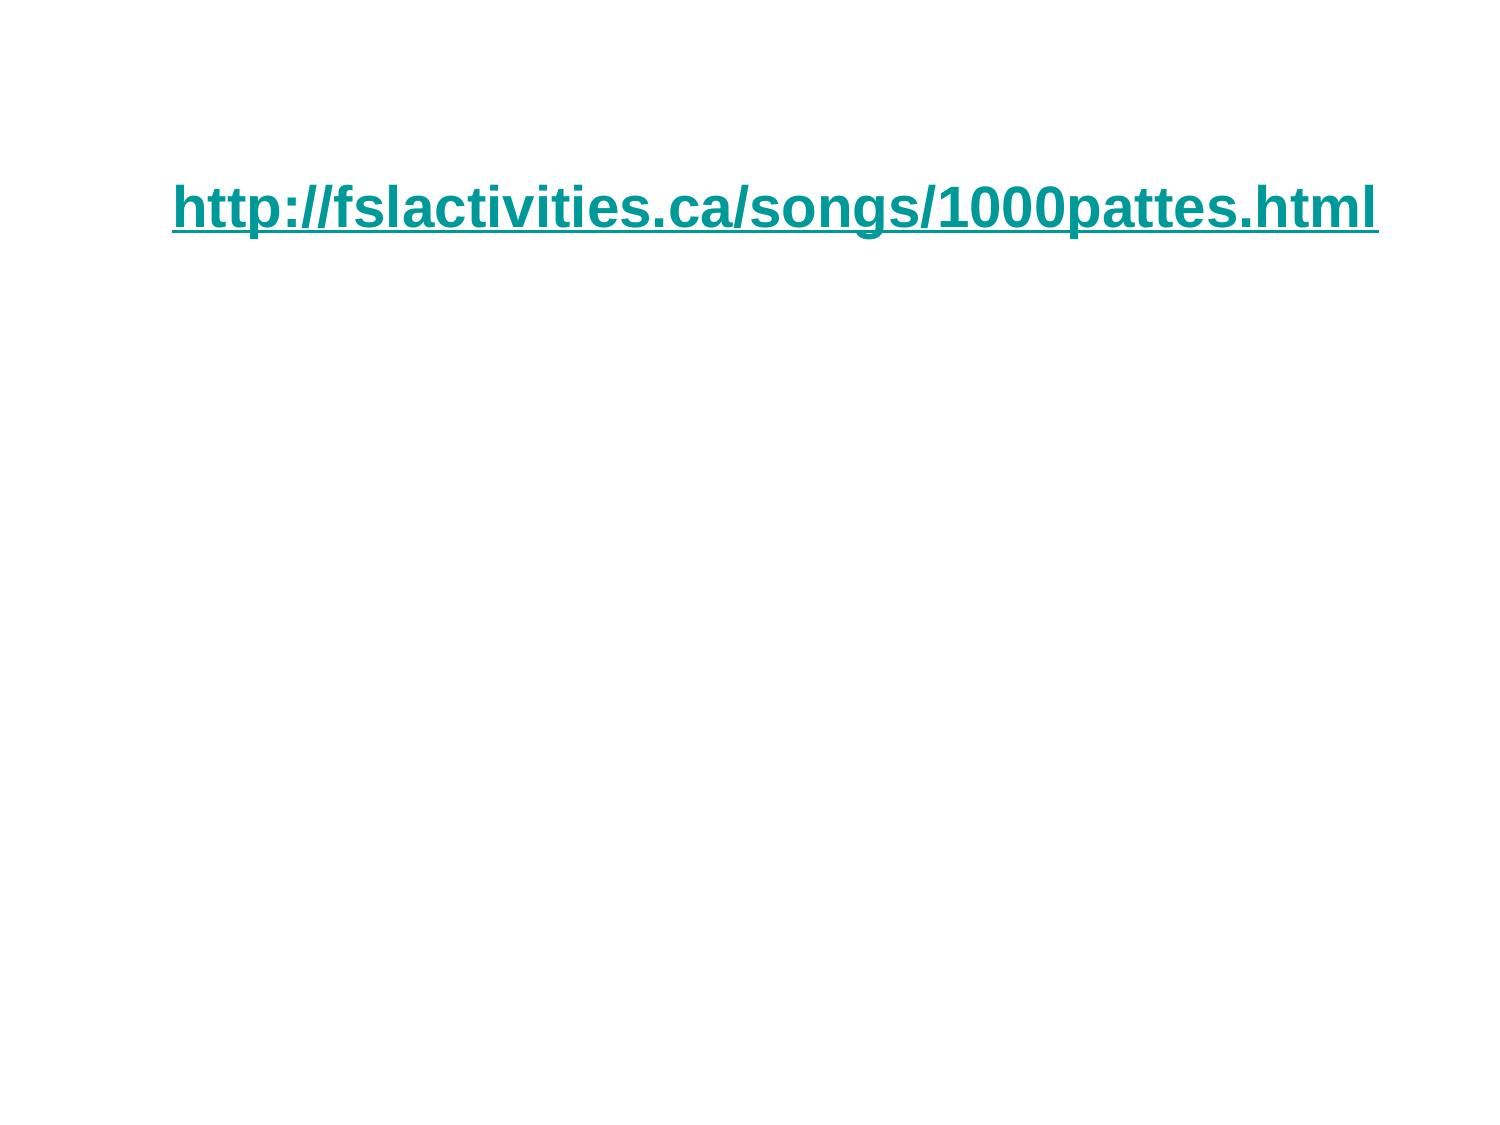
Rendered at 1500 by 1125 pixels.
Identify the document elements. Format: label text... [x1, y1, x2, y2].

text_box http://fslactivities.ca/songs/1000pattes.html [130, 161, 1411, 246]
